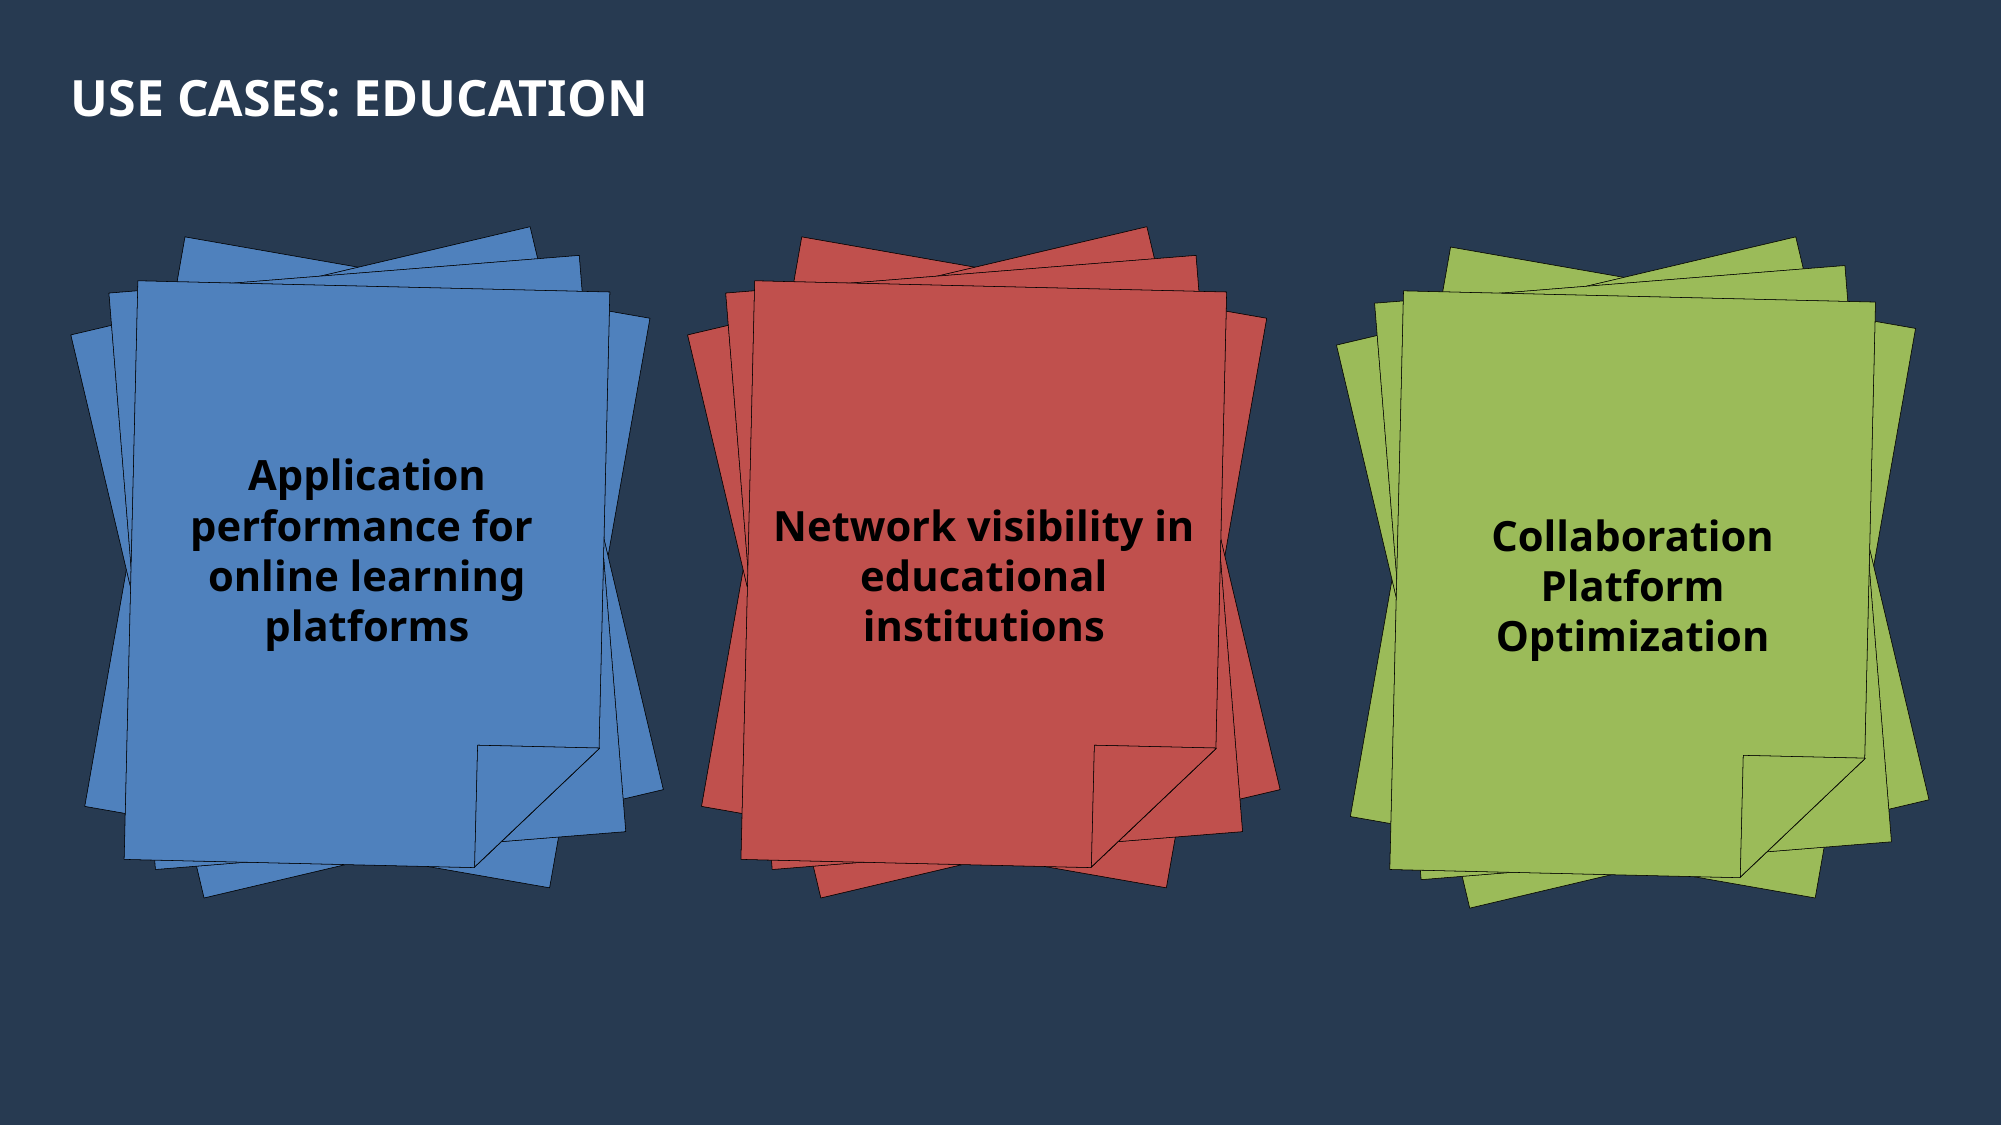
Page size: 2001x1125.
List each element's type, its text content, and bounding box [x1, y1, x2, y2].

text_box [687, 226, 1281, 899]
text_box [1336, 236, 1930, 909]
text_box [70, 226, 664, 899]
title Use Cases: Education [70, 58, 1930, 135]
